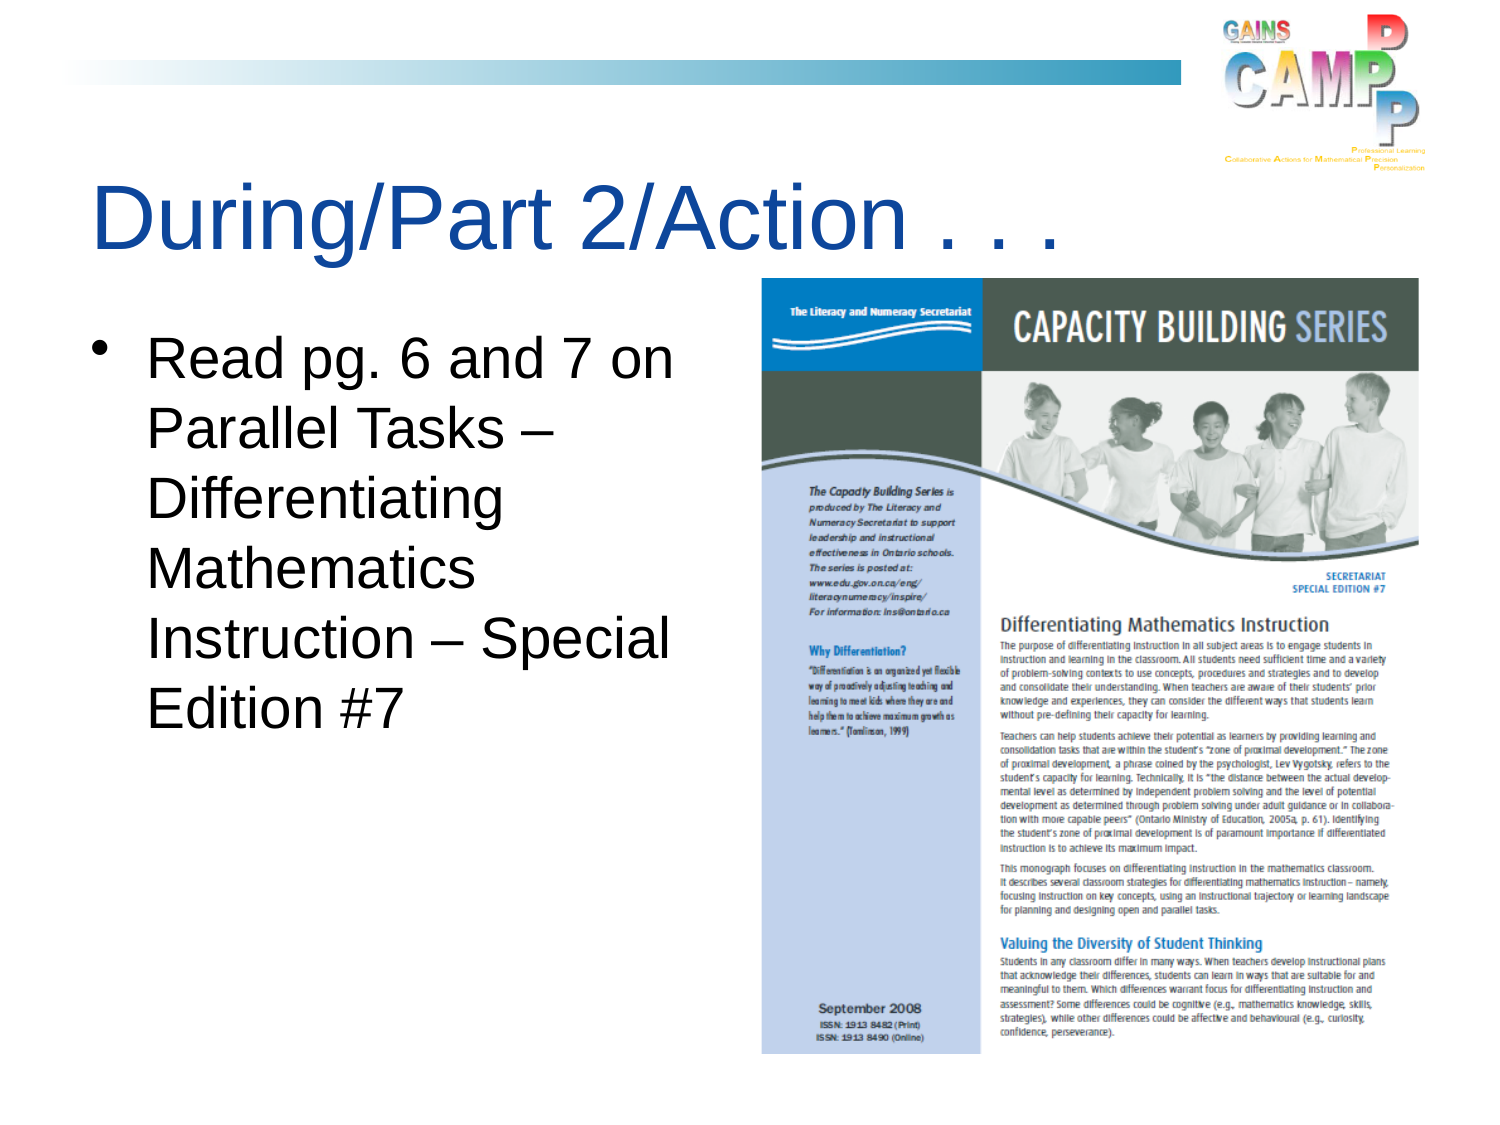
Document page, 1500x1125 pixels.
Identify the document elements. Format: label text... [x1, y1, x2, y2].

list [761, 278, 1419, 1055]
list Read pg. 6 and 7 on Parallel Tasks – Differentiating Mathematics Instruction – Special Edition #7 [74, 312, 738, 1088]
picture [1204, 0, 1442, 190]
title During/Part 2/Action . . . [74, 124, 1426, 301]
